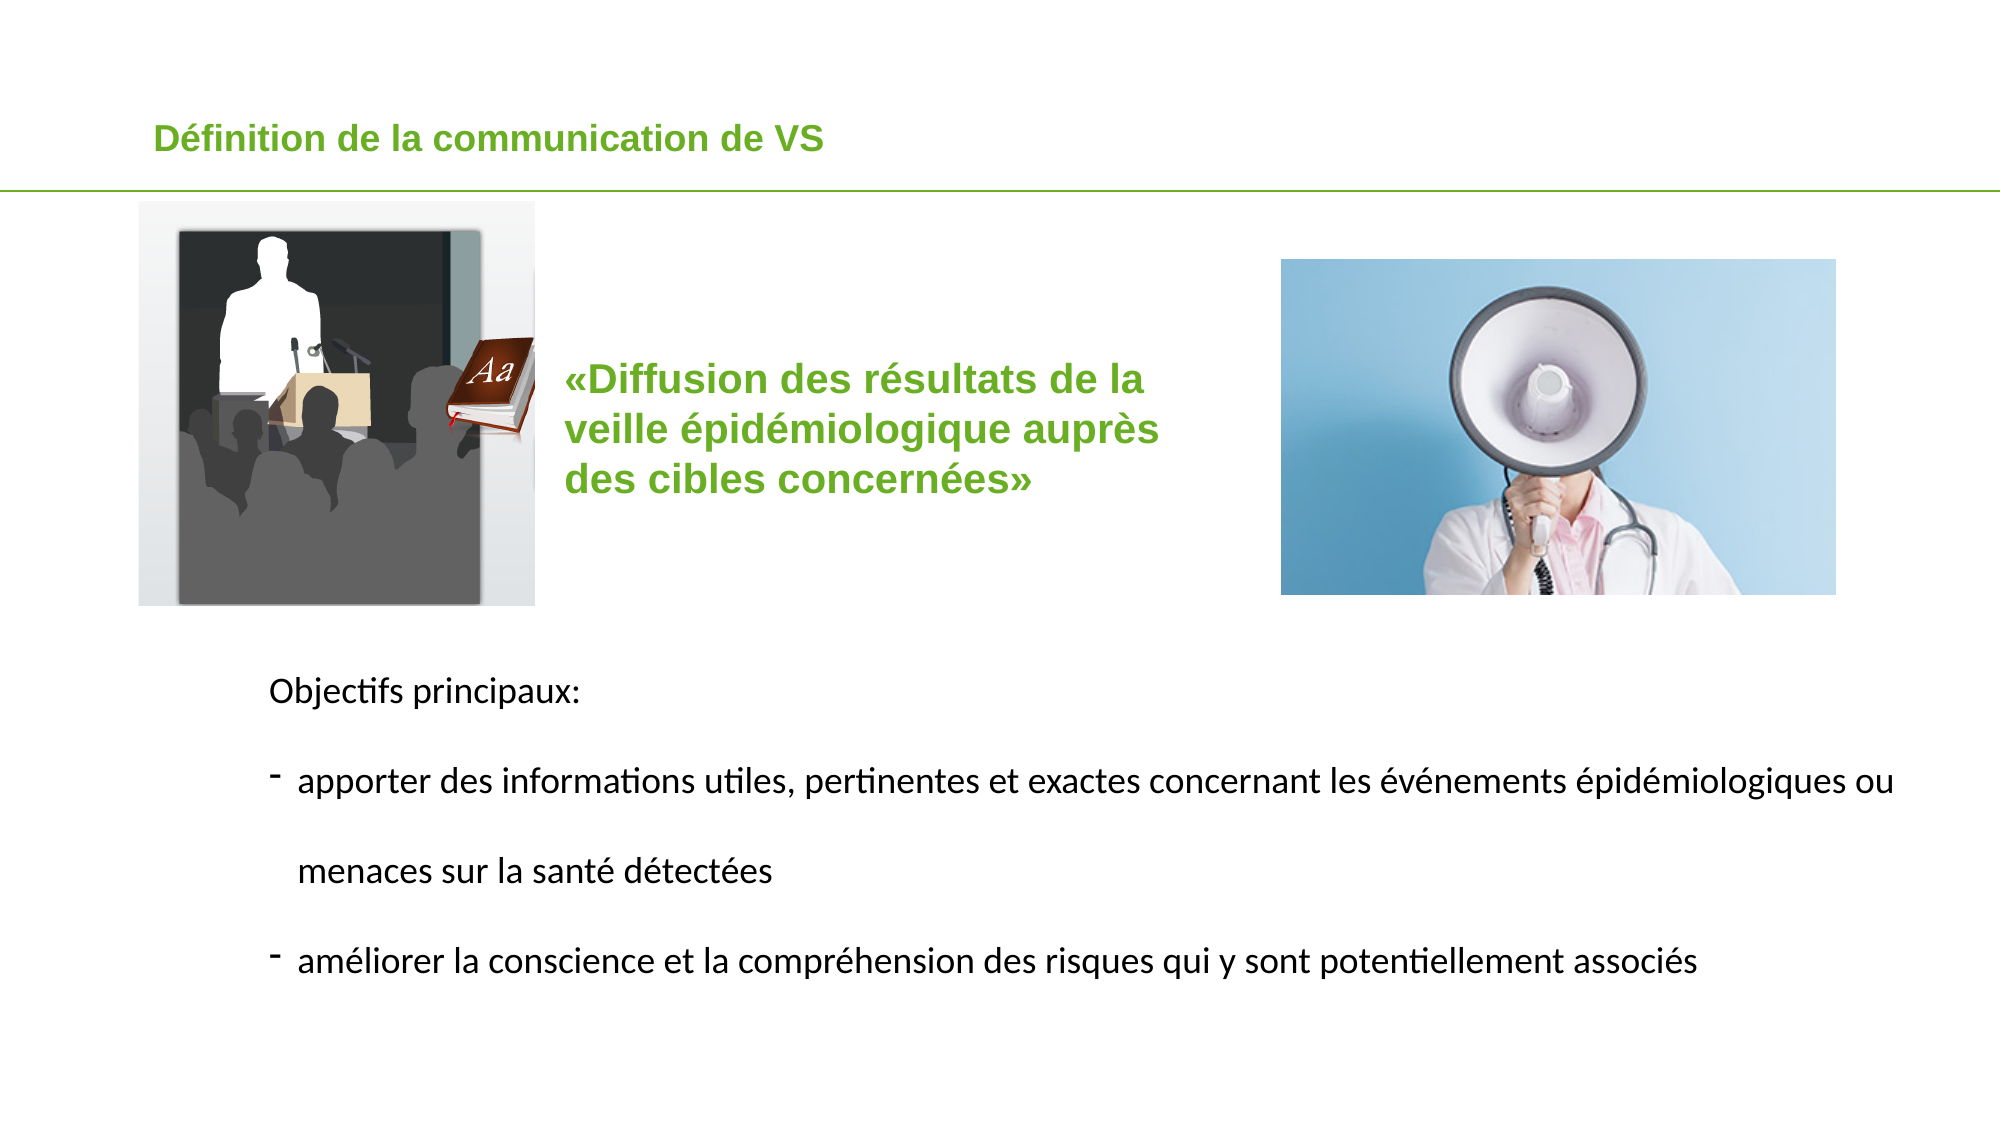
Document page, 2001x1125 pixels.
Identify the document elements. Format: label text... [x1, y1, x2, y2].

picture [1281, 259, 1836, 595]
text_box Définition de la communication de VS [138, 106, 1339, 167]
picture [138, 201, 535, 606]
text_box «Diffusion des résultats de la veille épidémiologique auprès des cibles concernées» [549, 344, 1200, 509]
text_box Objectifs principaux: apporter des informations utiles, pertinentes et exactes concernant les événements épidémiologiques ou menaces sur la santé détectées améliorer la conscience et la compréhension des risques qui y sont potentiellement associés [254, 613, 2000, 989]
